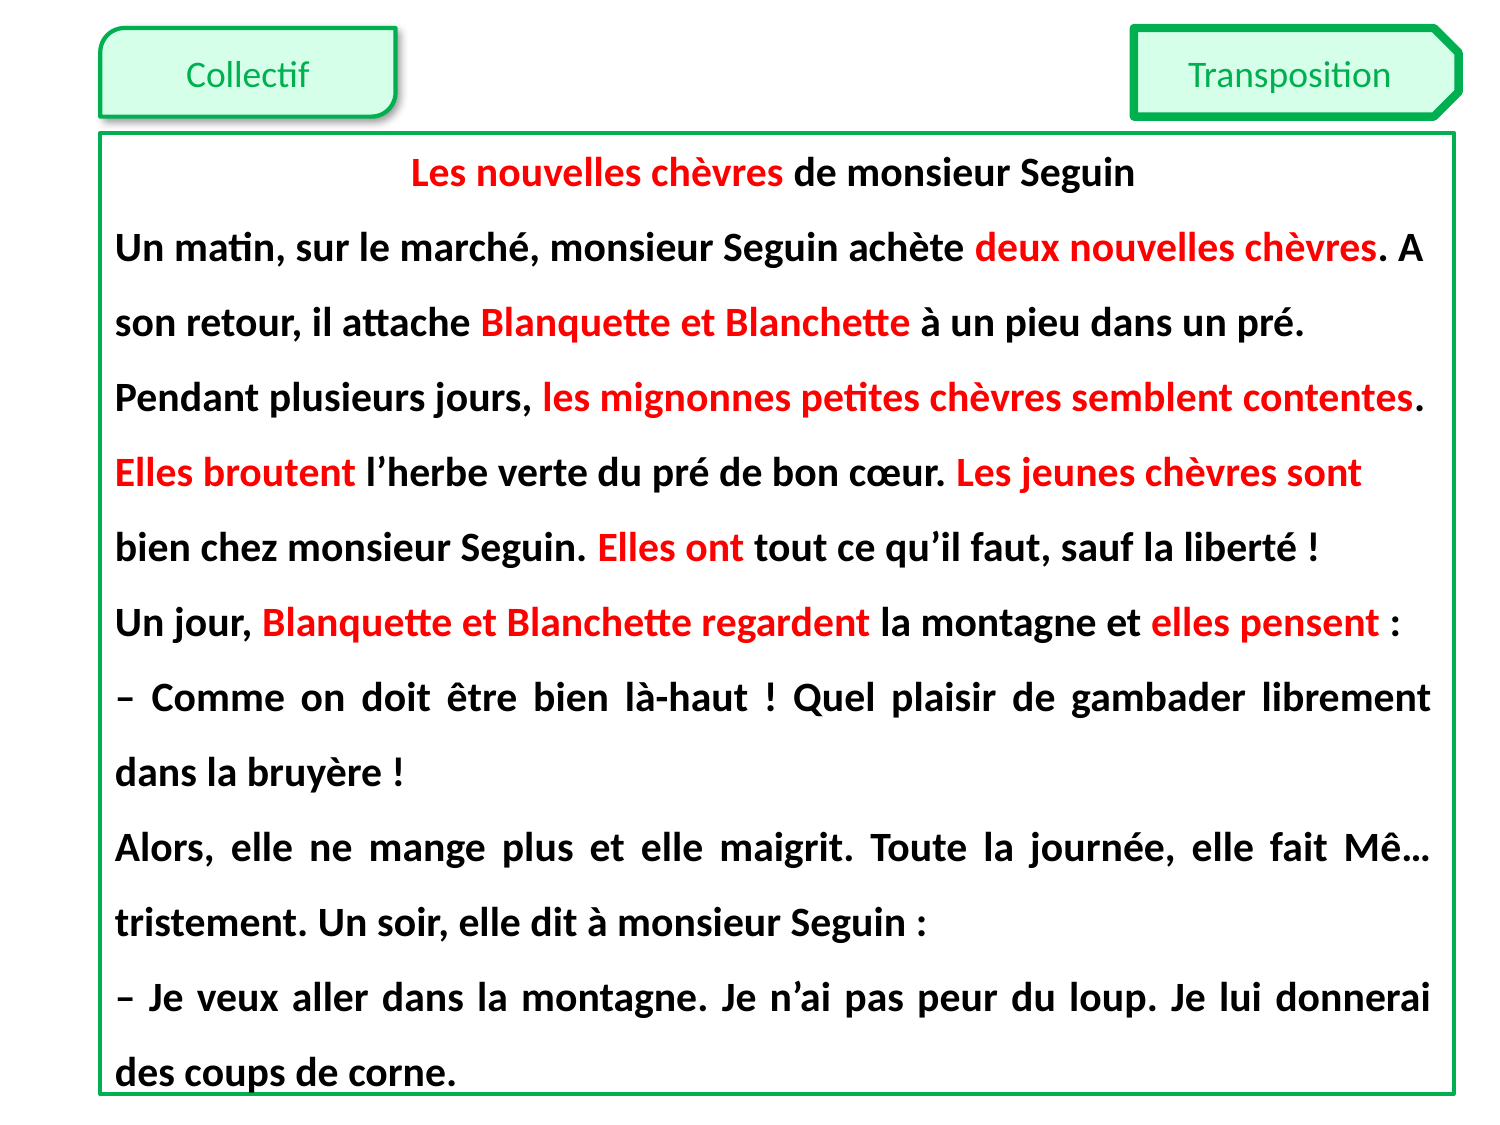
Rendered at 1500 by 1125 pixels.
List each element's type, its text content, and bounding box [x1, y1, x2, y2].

text_box Les nouvelles chèvres de monsieur Seguin Un matin, sur le marché, monsieur Seguin achète deux nouvelles chèvres. A son retour, il attache Blanquette et Blanchette à un pieu dans un pré. Pendant plusieurs jours, les mignonnes petites chèvres semblent contentes. Elles broutent l’herbe verte du pré de bon cœur. Les jeunes chèvres sont bien chez monsieur Seguin. Elles ont tout ce qu’il faut, sauf la liberté ! Un jour, Blanquette et Blanchette regardent la montagne et elles pensent : – Comme on doit être bien là-haut ! Quel plaisir de gambader librement dans la bruyère ! Alors, elle ne mange plus et elle maigrit. Toute la journée, elle fait Mê… tristement. Un soir, elle dit à monsieur Seguin : – Je veux aller dans la montagne. Je n’ai pas peur du loup. Je lui donnerai des coups de corne. [100, 137, 1447, 1125]
